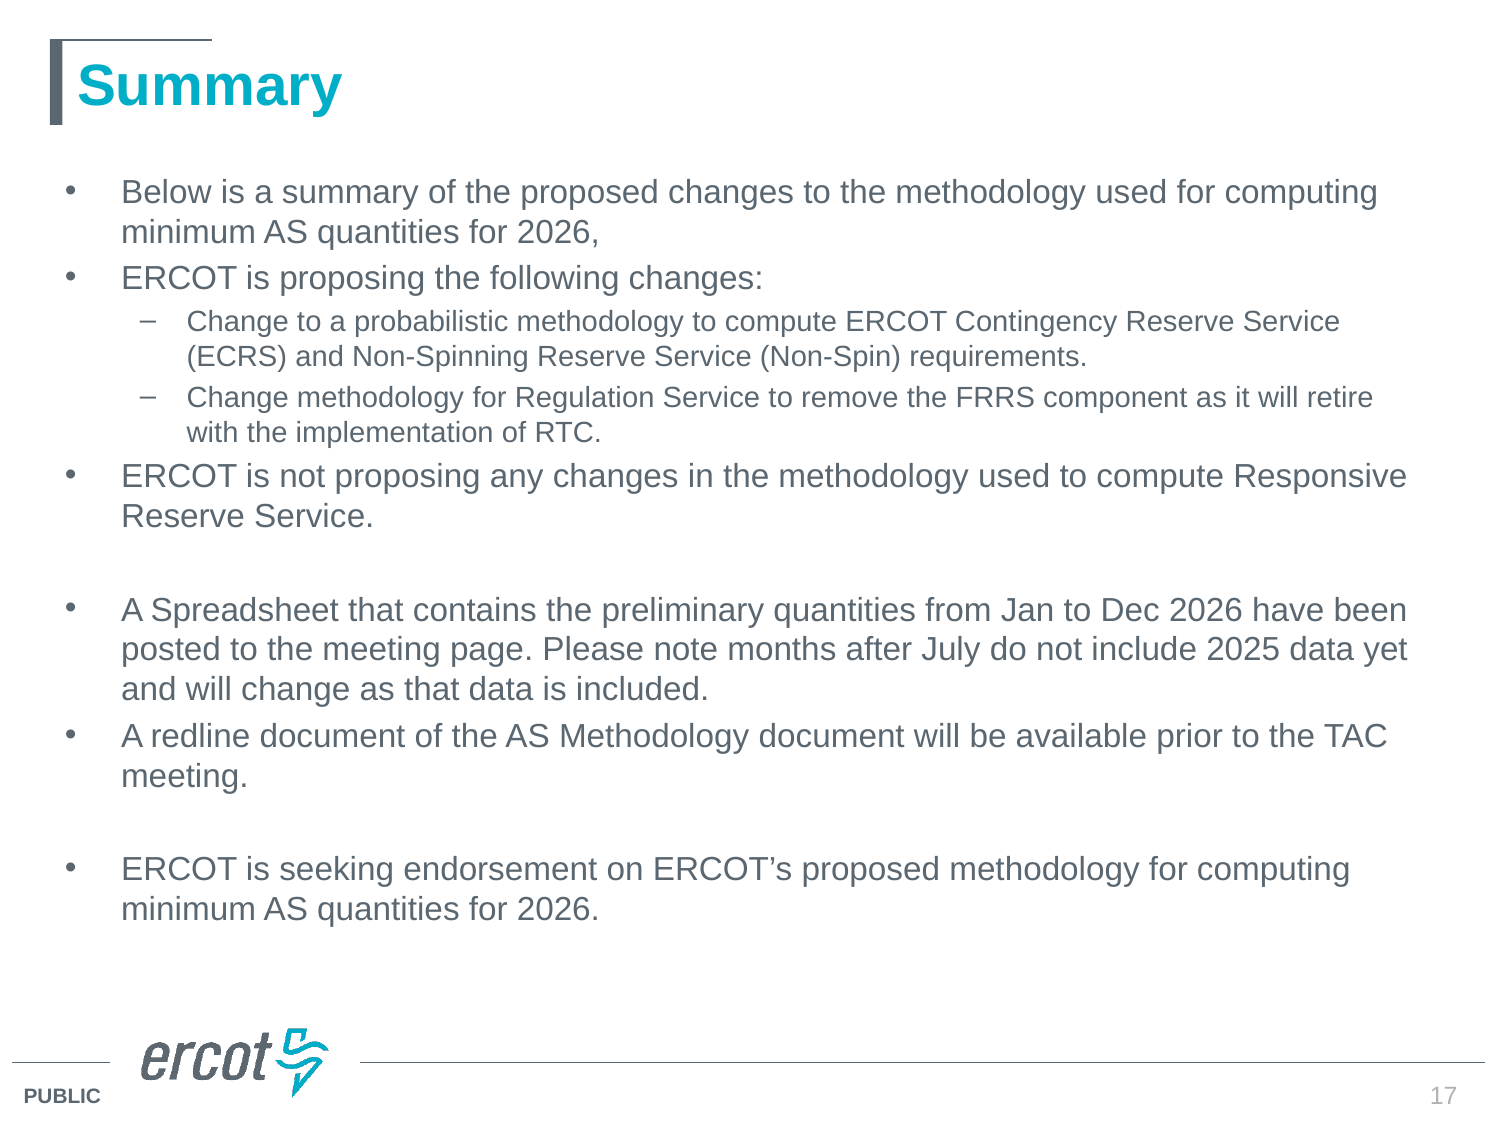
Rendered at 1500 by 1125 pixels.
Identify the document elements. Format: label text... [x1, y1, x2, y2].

slide_number 17 [1400, 1076, 1488, 1113]
title Summary [62, 39, 1450, 125]
picture [137, 1024, 332, 1100]
list Below is a summary of the proposed changes to the methodology used for computing minimum AS quantities for 2026, ERCOT is proposing the following changes: Change to a probabilistic methodology to compute ERCOT Contingency Reserve Service (ECRS) and Non-Spinning Reserve Service (Non-Spin) requirements. Change methodology for Regulation Service to remove the FRRS component as it will retire with the implementation of RTC. ERCOT is not proposing any changes in the methodology used to compute Responsive Reserve Service. A Spreadsheet that contains the preliminary quantities from Jan to Dec 2026 have been posted to the meeting page. Please note months after July do not include 2025 data yet and will change as that data is included. A redline document of the AS Methodology document will be available prior to the TAC meeting. ERCOT is seeking endorsement on ERCOT’s proposed methodology for computing minimum AS quantities for 2026. [50, 162, 1450, 992]
